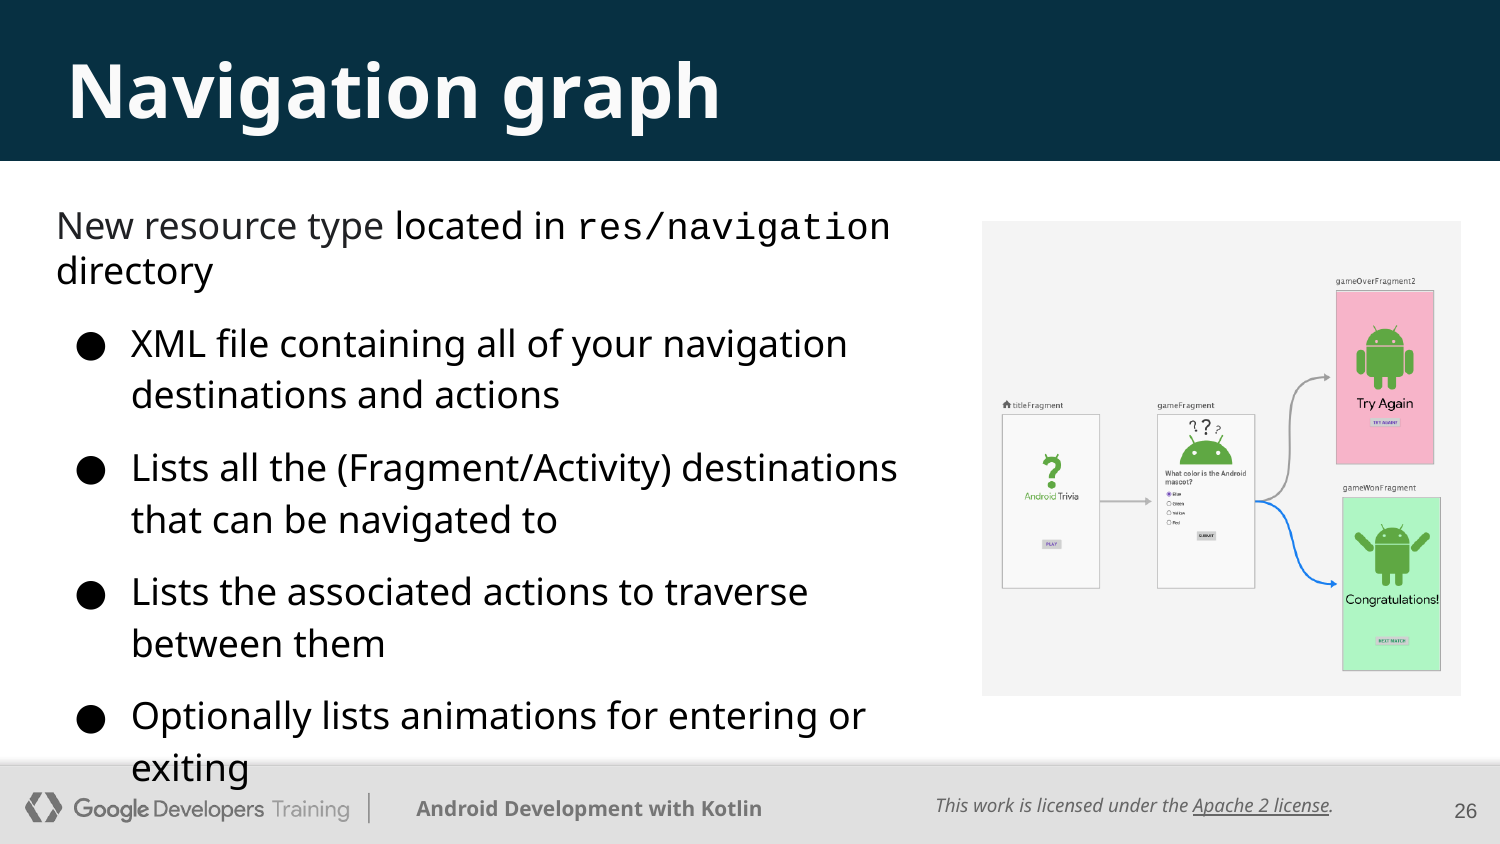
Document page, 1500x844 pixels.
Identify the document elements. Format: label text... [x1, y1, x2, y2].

slide_number ‹#› [1402, 777, 1493, 842]
list New resource type located in res/navigation directory XML file containing all of your navigation destinations and actions Lists all the (Fragment/Activity) destinations that can be navigated to Lists the associated actions to traverse between them Optionally lists animations for entering or exiting [40, 186, 959, 720]
picture [0, 161, 1500, 844]
title Navigation graph [51, 28, 1449, 122]
